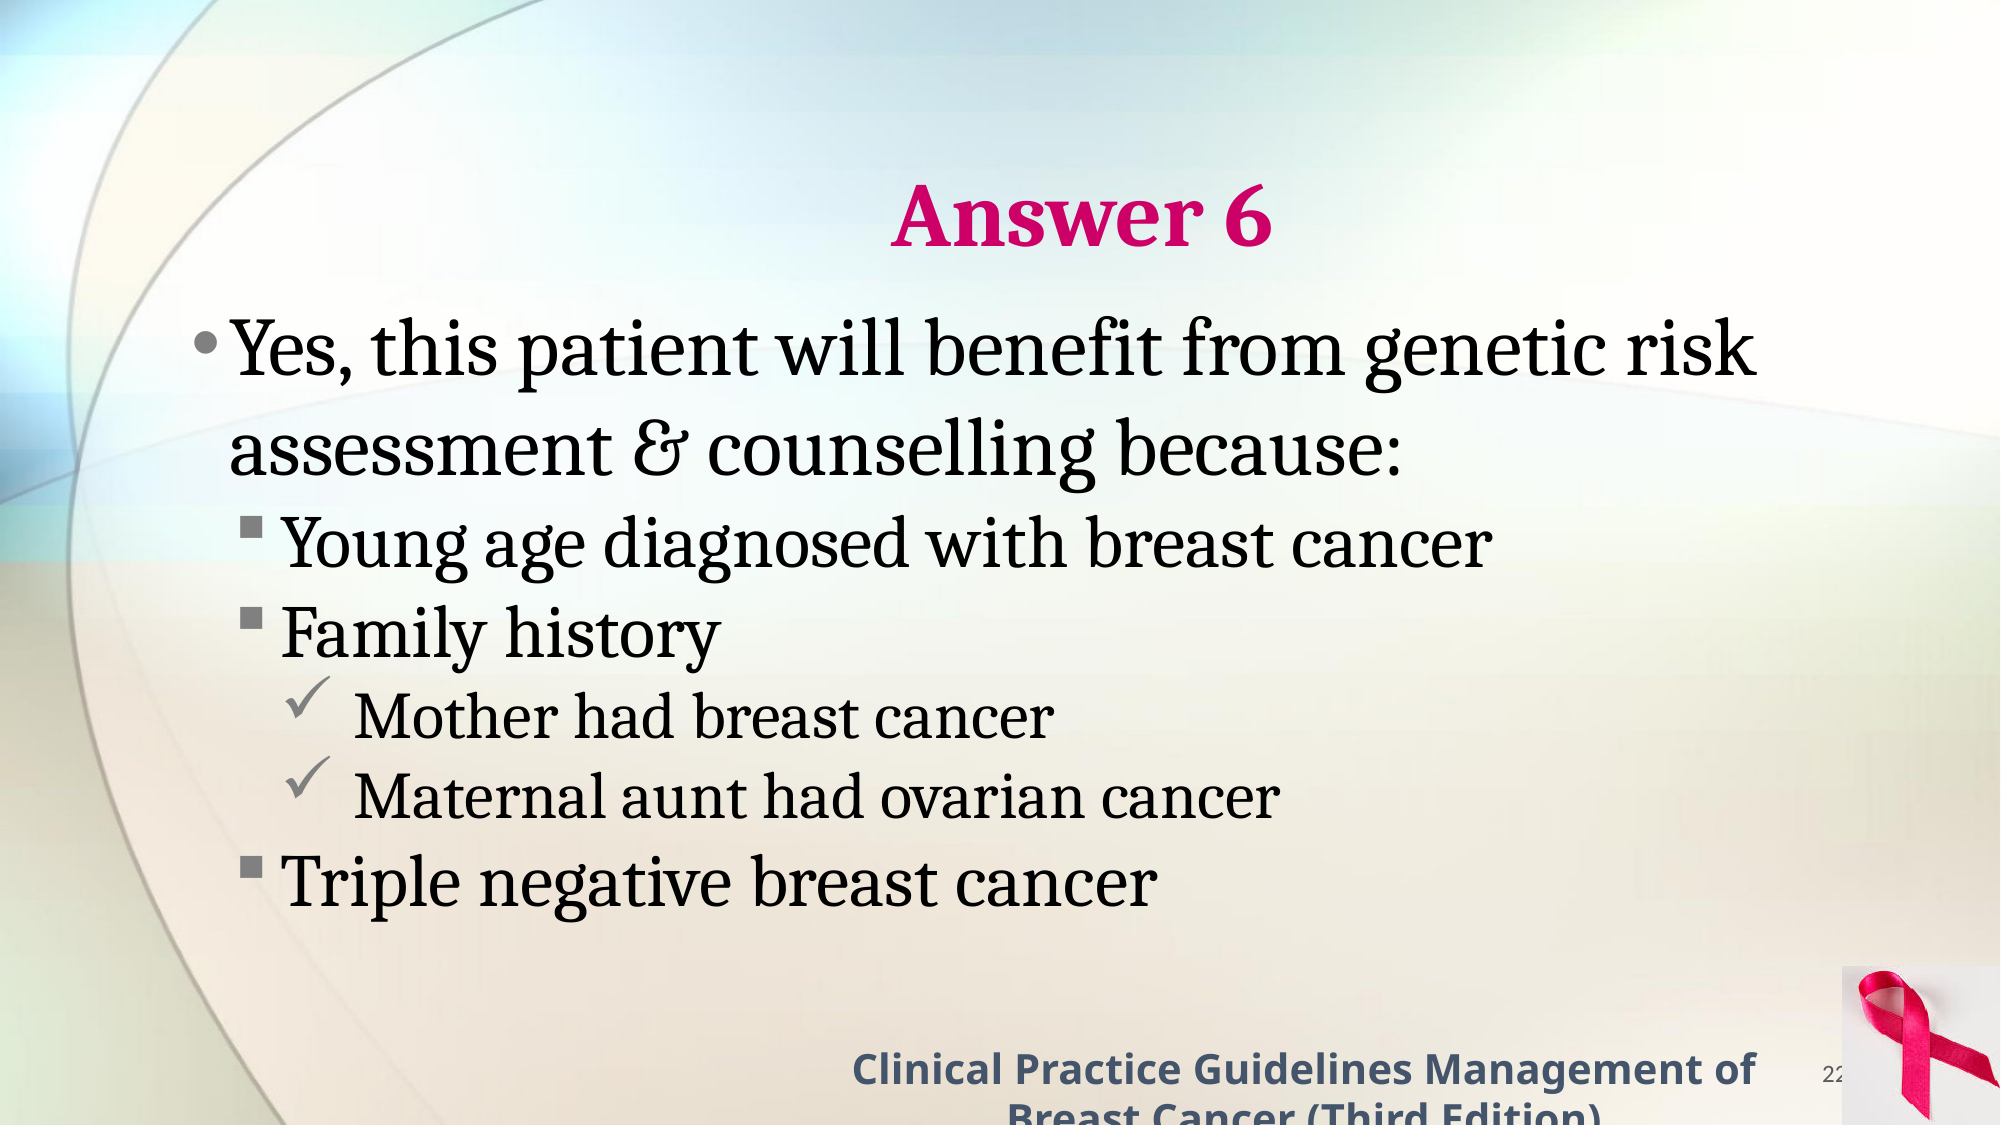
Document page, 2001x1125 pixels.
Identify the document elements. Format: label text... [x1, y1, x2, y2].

slide_number 22 [1820, 1042, 1832, 1103]
list Yes, this patient will benefit from genetic risk assessment & counselling because: Young age diagnosed with breast cancer Family history Mother had breast cancer Maternal aunt had ovarian cancer Triple negative breast cancer [176, 284, 1843, 1020]
title Answer 6 [342, 100, 1824, 284]
text_box Clinical Practice Guidelines Management of Breast Cancer (Third Edition) [788, 1035, 1820, 1125]
picture [0, 0, 2001, 1125]
